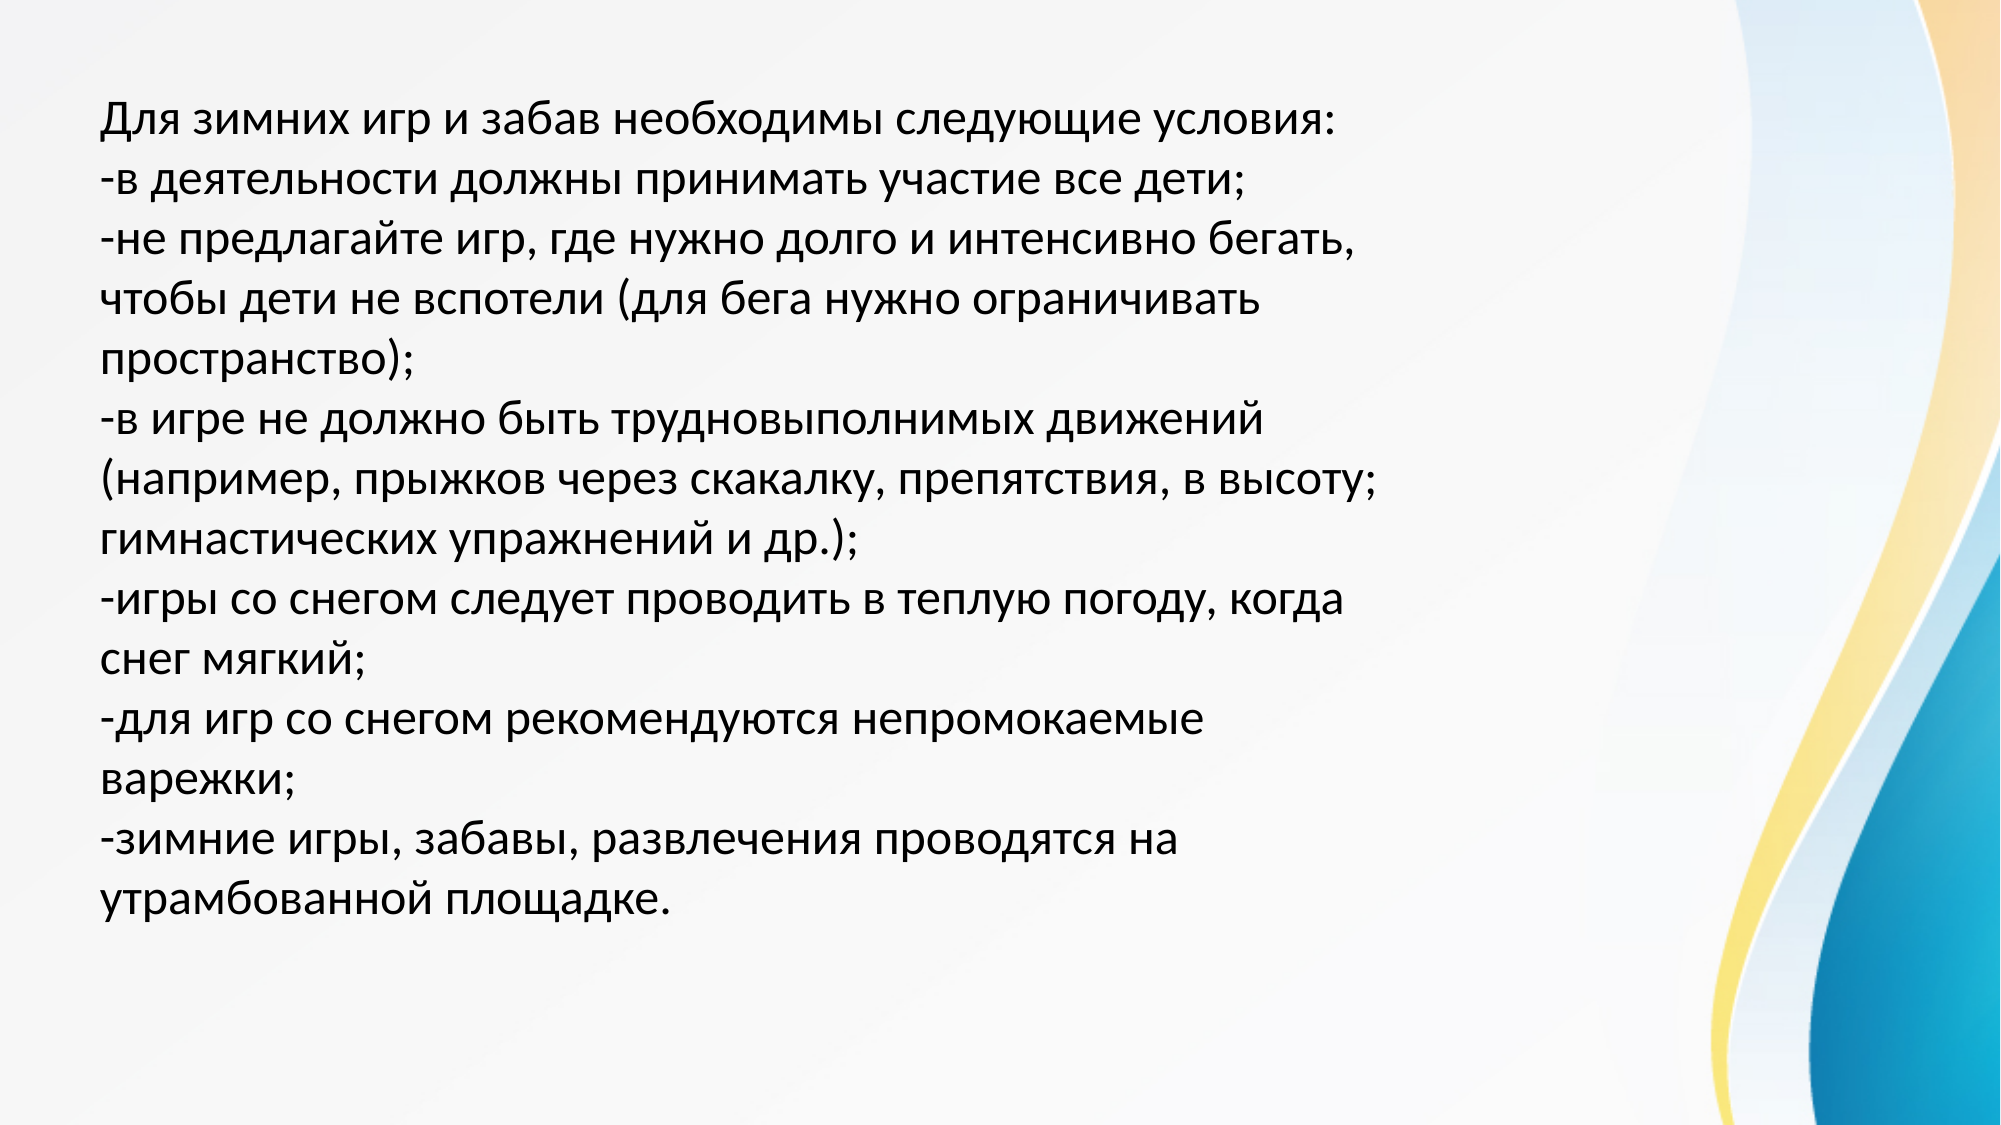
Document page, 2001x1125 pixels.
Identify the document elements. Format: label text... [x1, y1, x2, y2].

picture [0, 0, 2001, 1125]
text_box Для зимних игр и забав необходимы следующие условия: -в деятельности должны принимать участие все дети; -не предлагайте игр, где нужно долго и интенсивно бегать, чтобы дети не вспотели (для бега нужно ограничивать пространство); -в игре не должно быть трудновыполнимых движений (например, прыжков через скакалку, препятствия, в высоту; гимнастических упражнений и др.); -игры со снегом следует проводить в теплую погоду, когда снег мягкий; -для игр со снегом рекомендуются непромокаемые варежки; -зимние игры, забавы, развлечения проводятся на утрамбованной площадке. [85, 77, 1417, 933]
